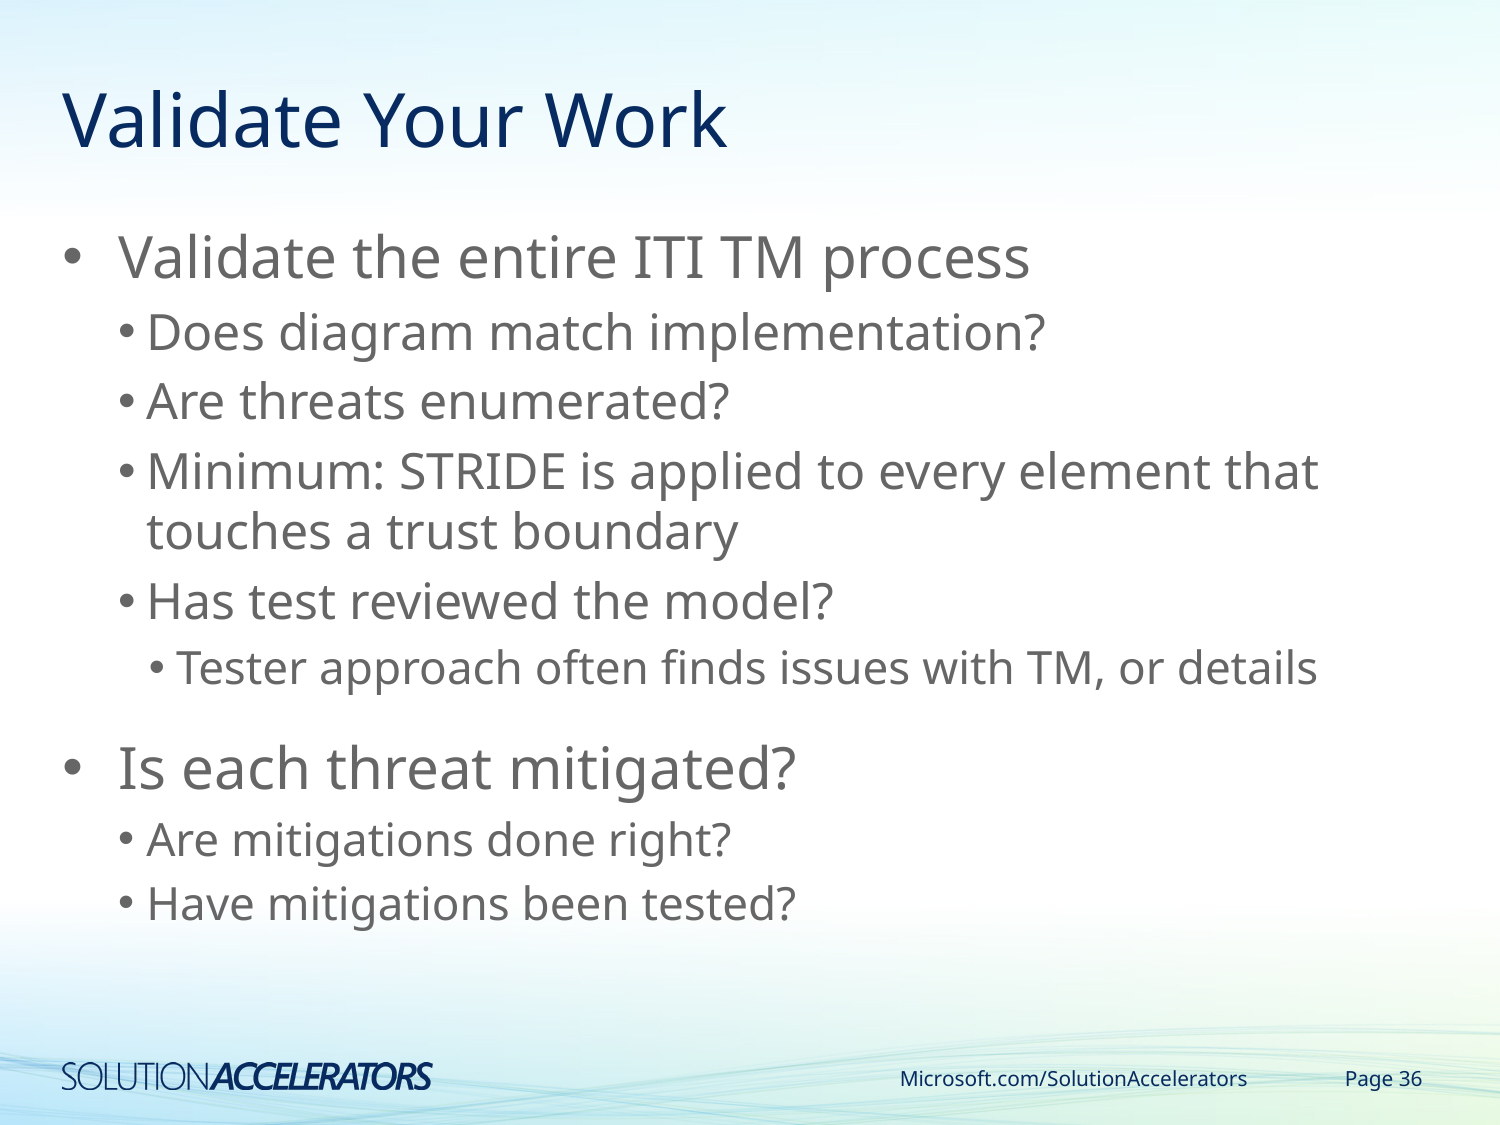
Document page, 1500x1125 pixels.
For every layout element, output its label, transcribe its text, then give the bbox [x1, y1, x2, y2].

title Validate Your Work [62, 37, 1438, 163]
footer Microsoft.com/SolutionAccelerators [787, 1050, 1263, 1110]
picture [0, 0, 1500, 1125]
slide_number Page 36 [1287, 1050, 1438, 1110]
list Validate the entire ITI TM process Does diagram match implementation? Are threats enumerated? Minimum: STRIDE is applied to every element that touches a trust boundary Has test reviewed the model? Tester approach often finds issues with TM, or details Is each threat mitigated? Are mitigations done right? Have mitigations been tested? [62, 220, 1438, 1025]
